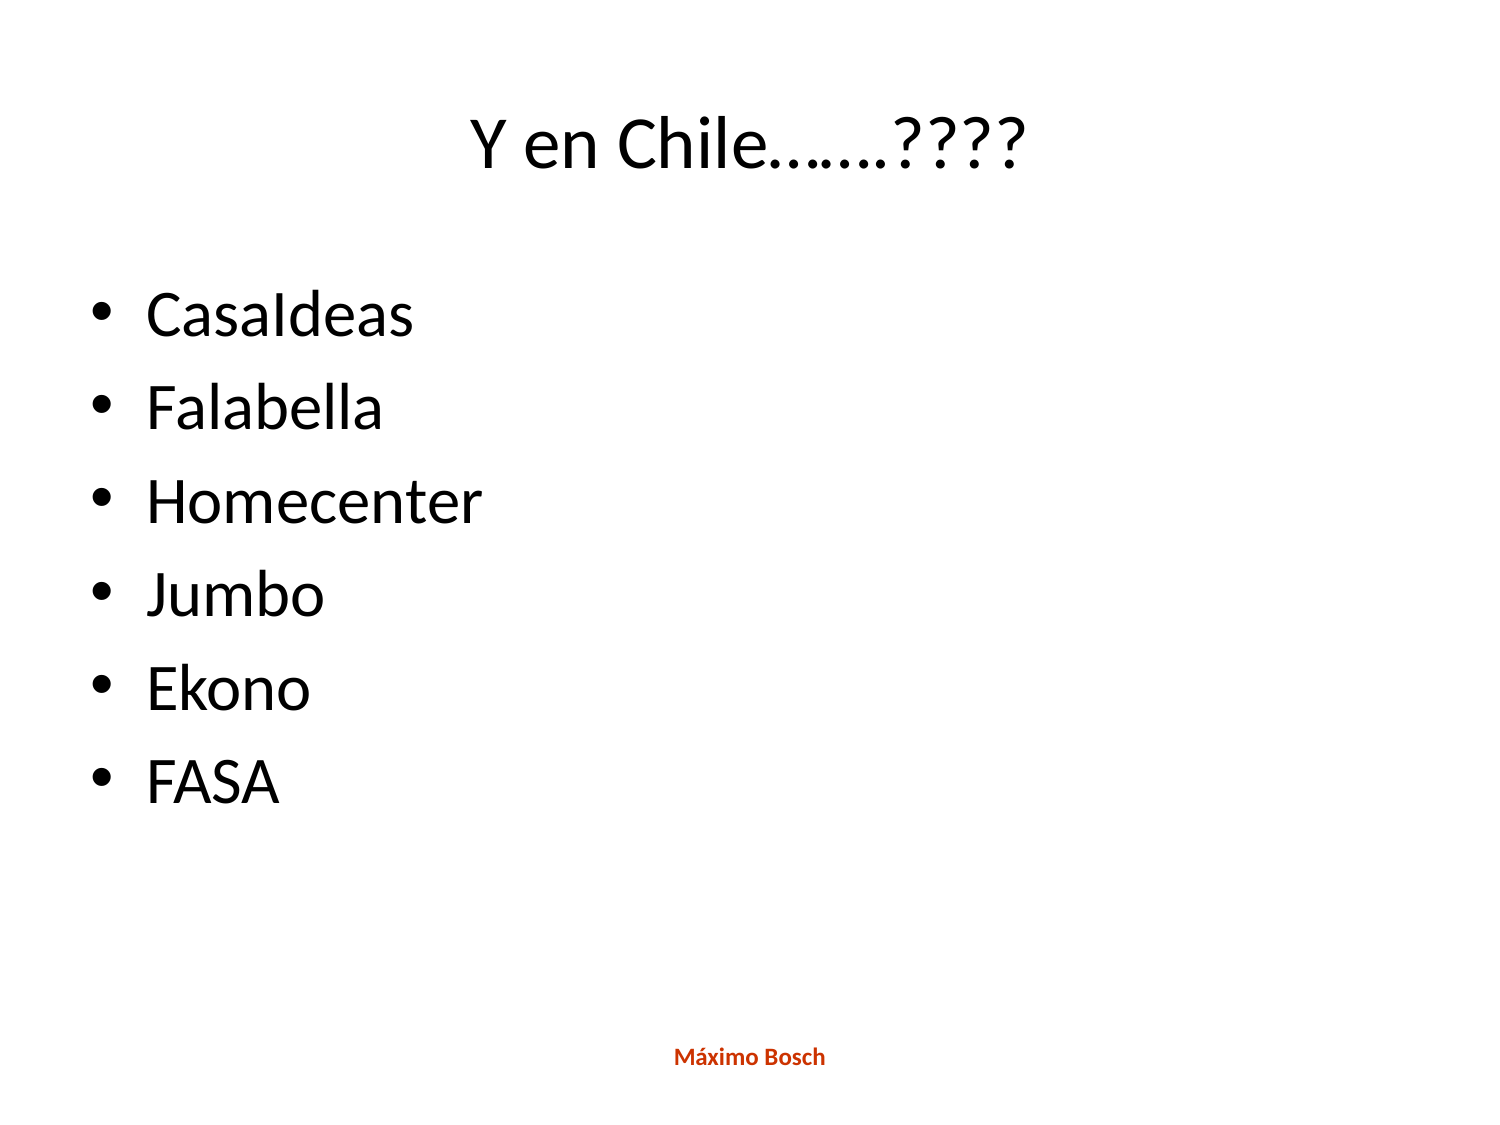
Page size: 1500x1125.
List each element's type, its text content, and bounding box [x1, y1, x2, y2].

list CasaIdeas Falabella Homecenter Jumbo Ekono FASA [75, 262, 1425, 1005]
title Y en Chile…….???? [75, 45, 1425, 233]
footer Máximo Bosch [512, 1042, 988, 1103]
